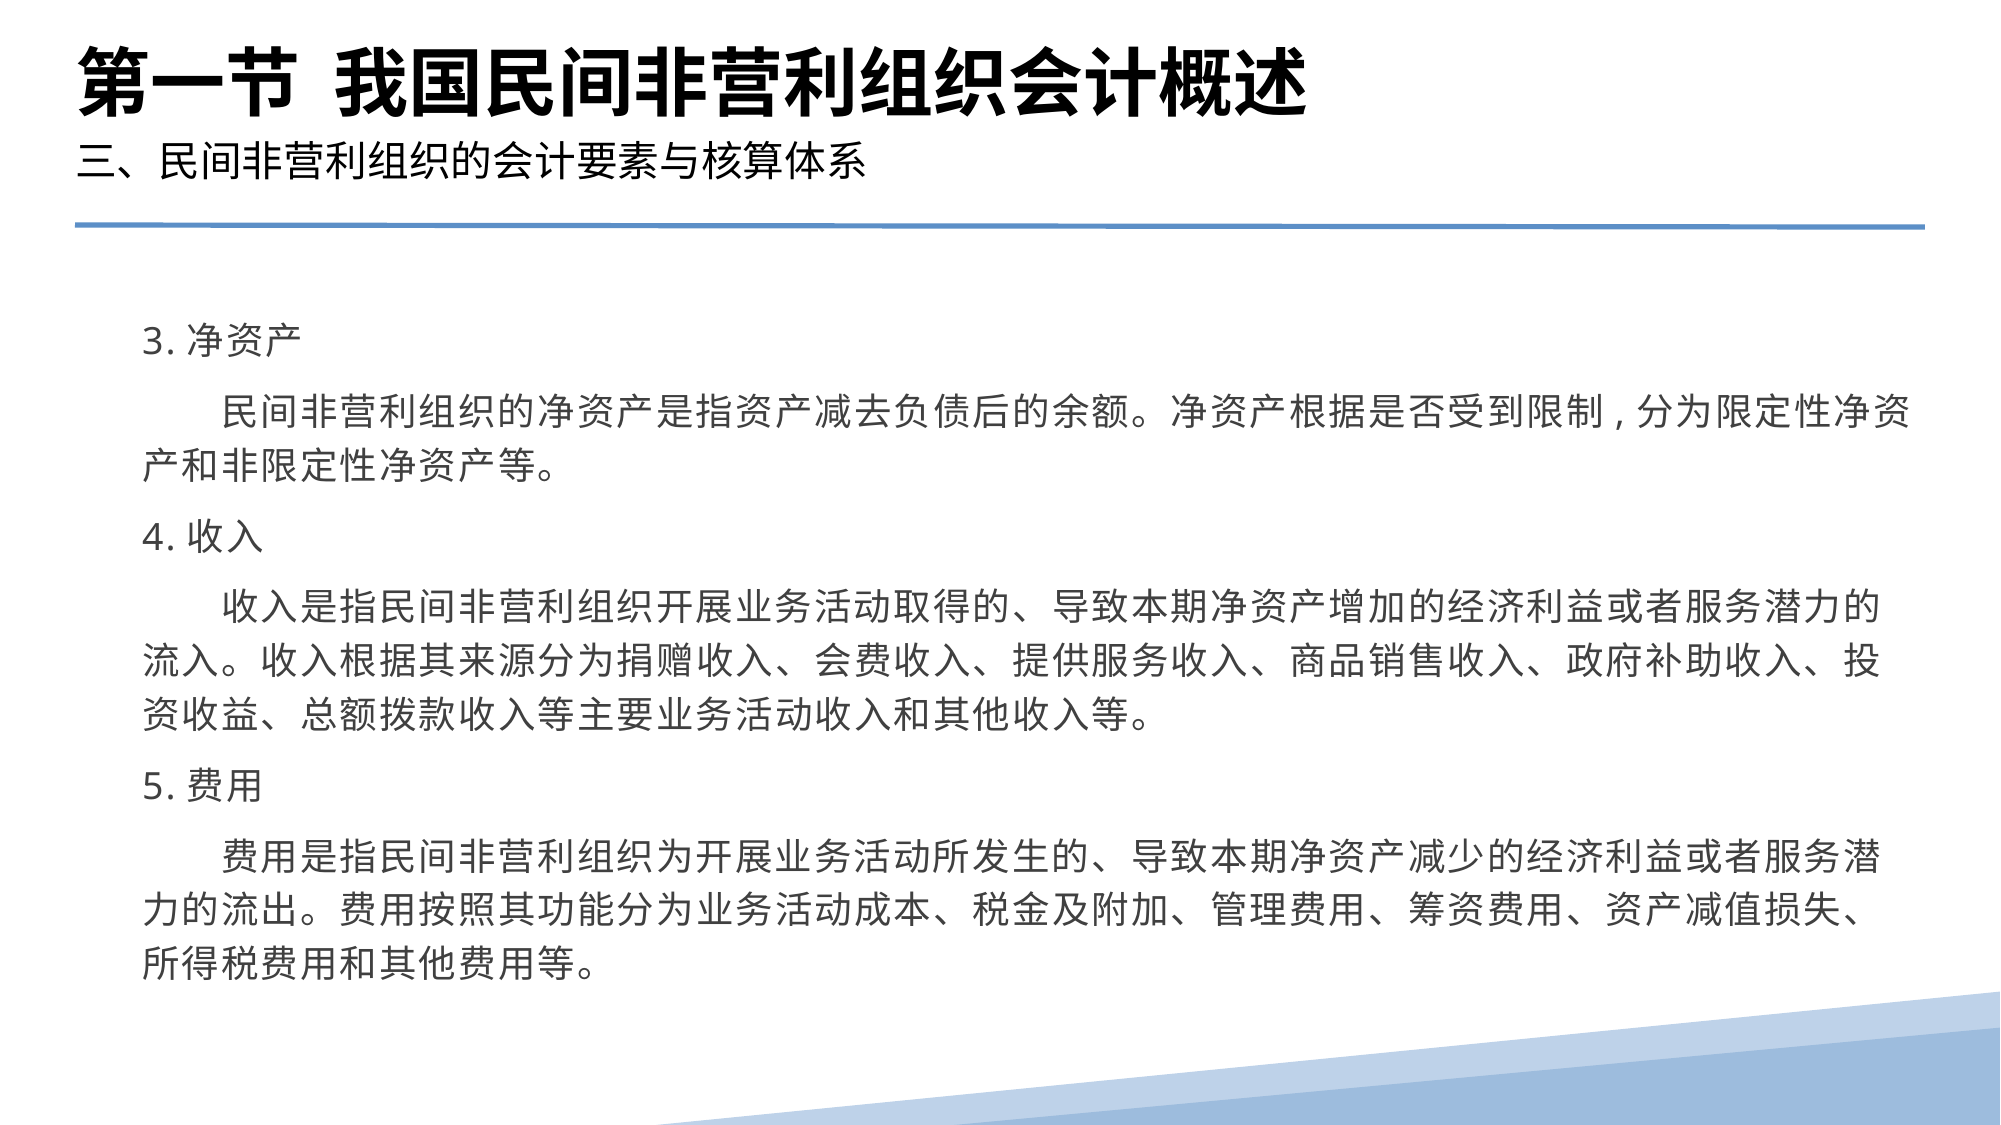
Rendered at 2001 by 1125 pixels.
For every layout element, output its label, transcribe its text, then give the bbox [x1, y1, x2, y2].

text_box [656, 991, 2000, 1125]
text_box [74, 224, 1925, 228]
text_box 三、民间非营利组织的会计要素与核算体系 [75, 124, 1925, 200]
text_box 3.净资产 民间非营利组织的净资产是指资产减去负债后的余额。净资产根据是否受到限制,分为限定性净资产和非限定性净资产等。 4.收入 收入是指民间非营利组织开展业务活动取得的、导致本期净资产增加的经济利益或者服务潜力的流入。收入根据其来源分为捐赠收入、会费收入、提供服务收入、商品销售收入、政府补助收入、投资收益、总额拨款收入等主要业务活动收入和其他收入等。 5.费用 费用是指民间非营利组织为开展业务活动所发生的、导致本期净资产减少的经济利益或者服务潜力的流出。费用按照其功能分为业务活动成本、税金及附加、管理费用、筹资费用、资产减值损失、所得税费用和其他费用等。 [131, 228, 1925, 1067]
text_box 第一节 我国民间非营利组织会计概述 [75, 24, 1925, 124]
